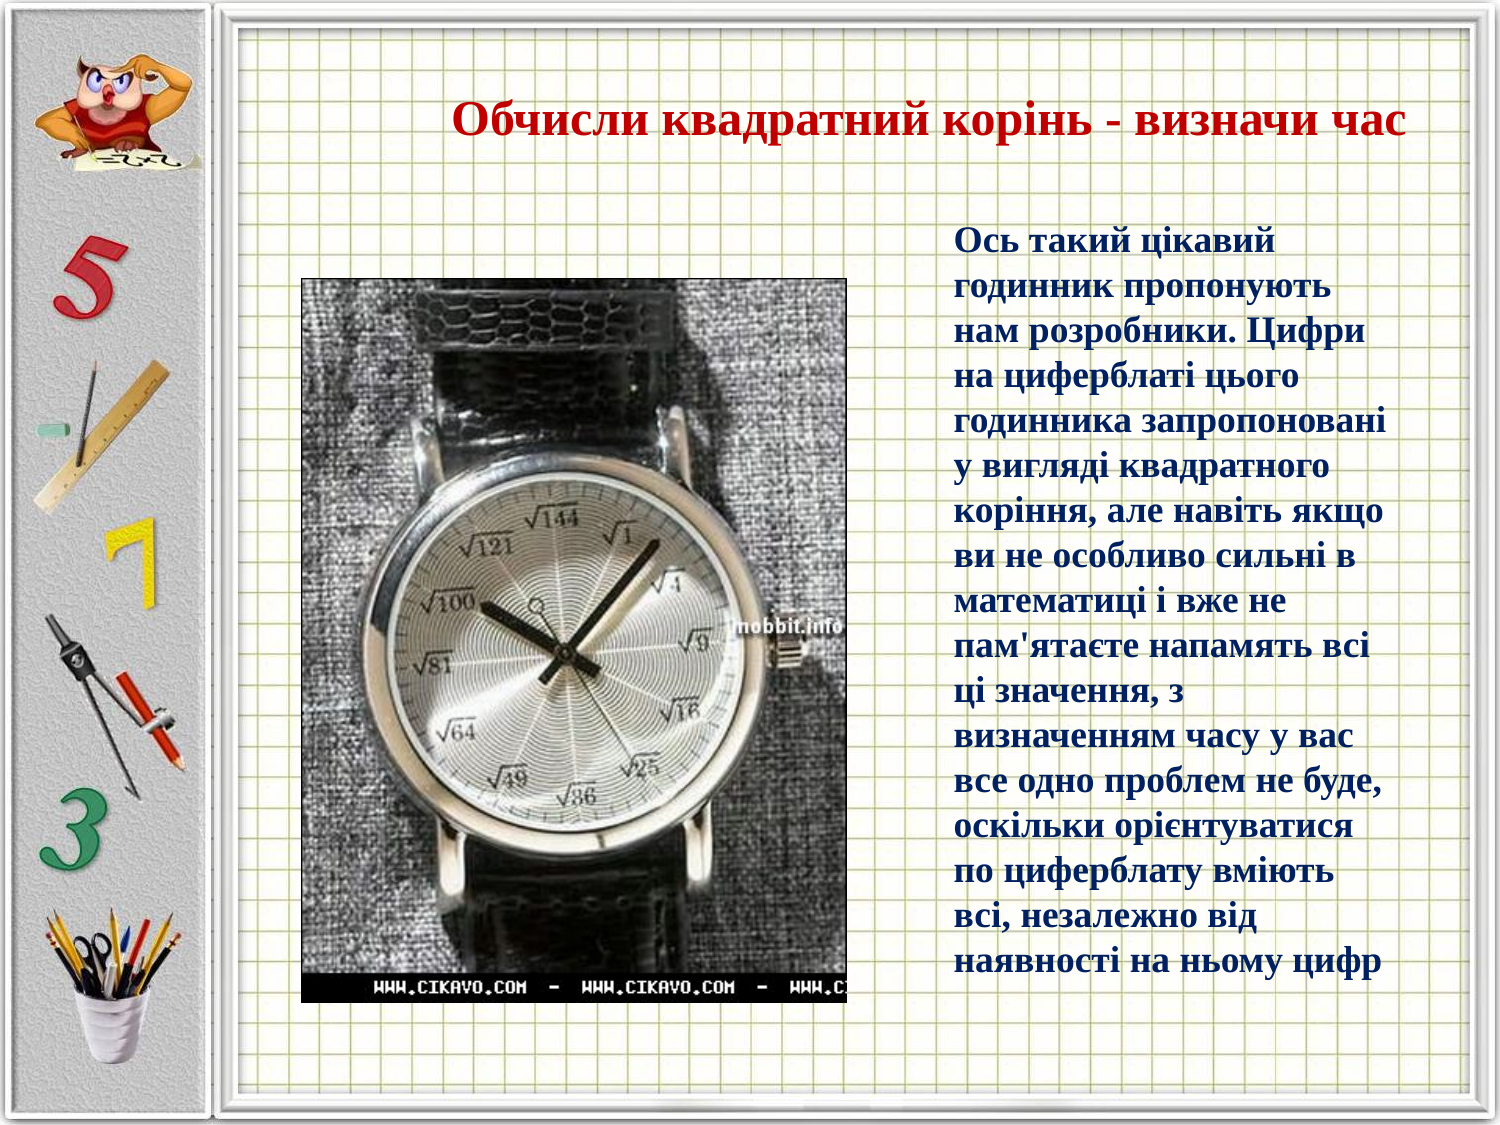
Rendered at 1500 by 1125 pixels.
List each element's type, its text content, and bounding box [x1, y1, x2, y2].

text_box Обчисли квадратний корінь - визначи час [436, 78, 1422, 153]
picture [0, 0, 1500, 1125]
text_box Ось такий цікавий годинник пропонують нам розробники. Цифри на циферблаті цього годинника запропоновані у вигляді квадратного коріння, але навіть якщо ви не особливо сильні в математиці і вже не пам'ятаєте напамять всі ці значення, з визначенням часу у вас все одно проблем не буде, оскільки орієнтуватися по циферблату вміють всі, незалежно від наявності на ньому цифр [939, 207, 1412, 1033]
